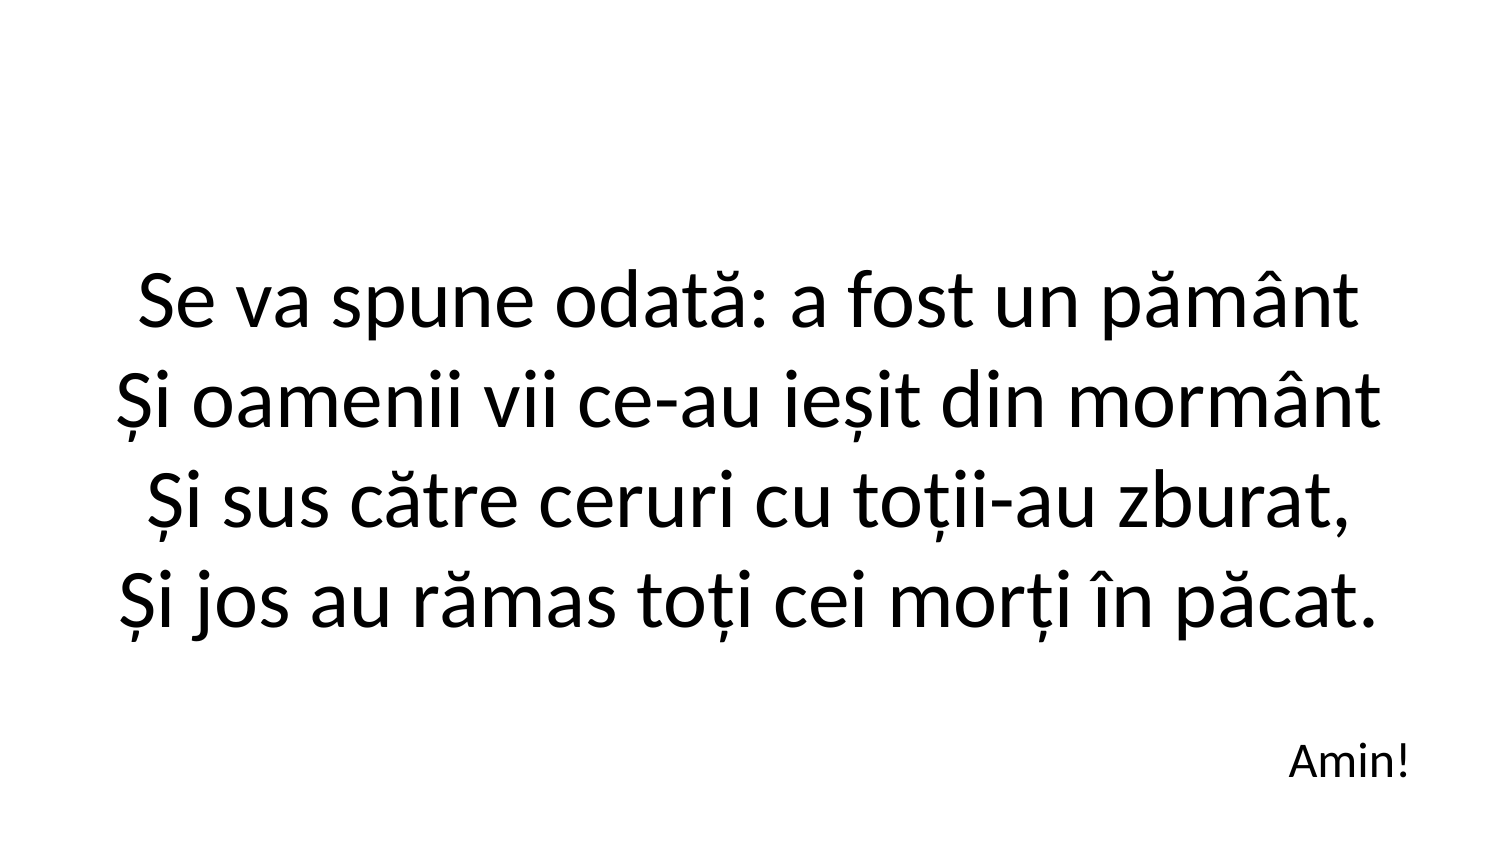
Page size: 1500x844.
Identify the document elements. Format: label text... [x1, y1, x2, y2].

text_box Se va spune odată: a fost un pământ Și oamenii vii ce-au ieșit din mormânt Și sus către ceruri cu toții-au zburat, Și jos au rămas toți cei morți în păcat. [100, 192, 1399, 652]
text_box Amin! [1273, 674, 1427, 795]
